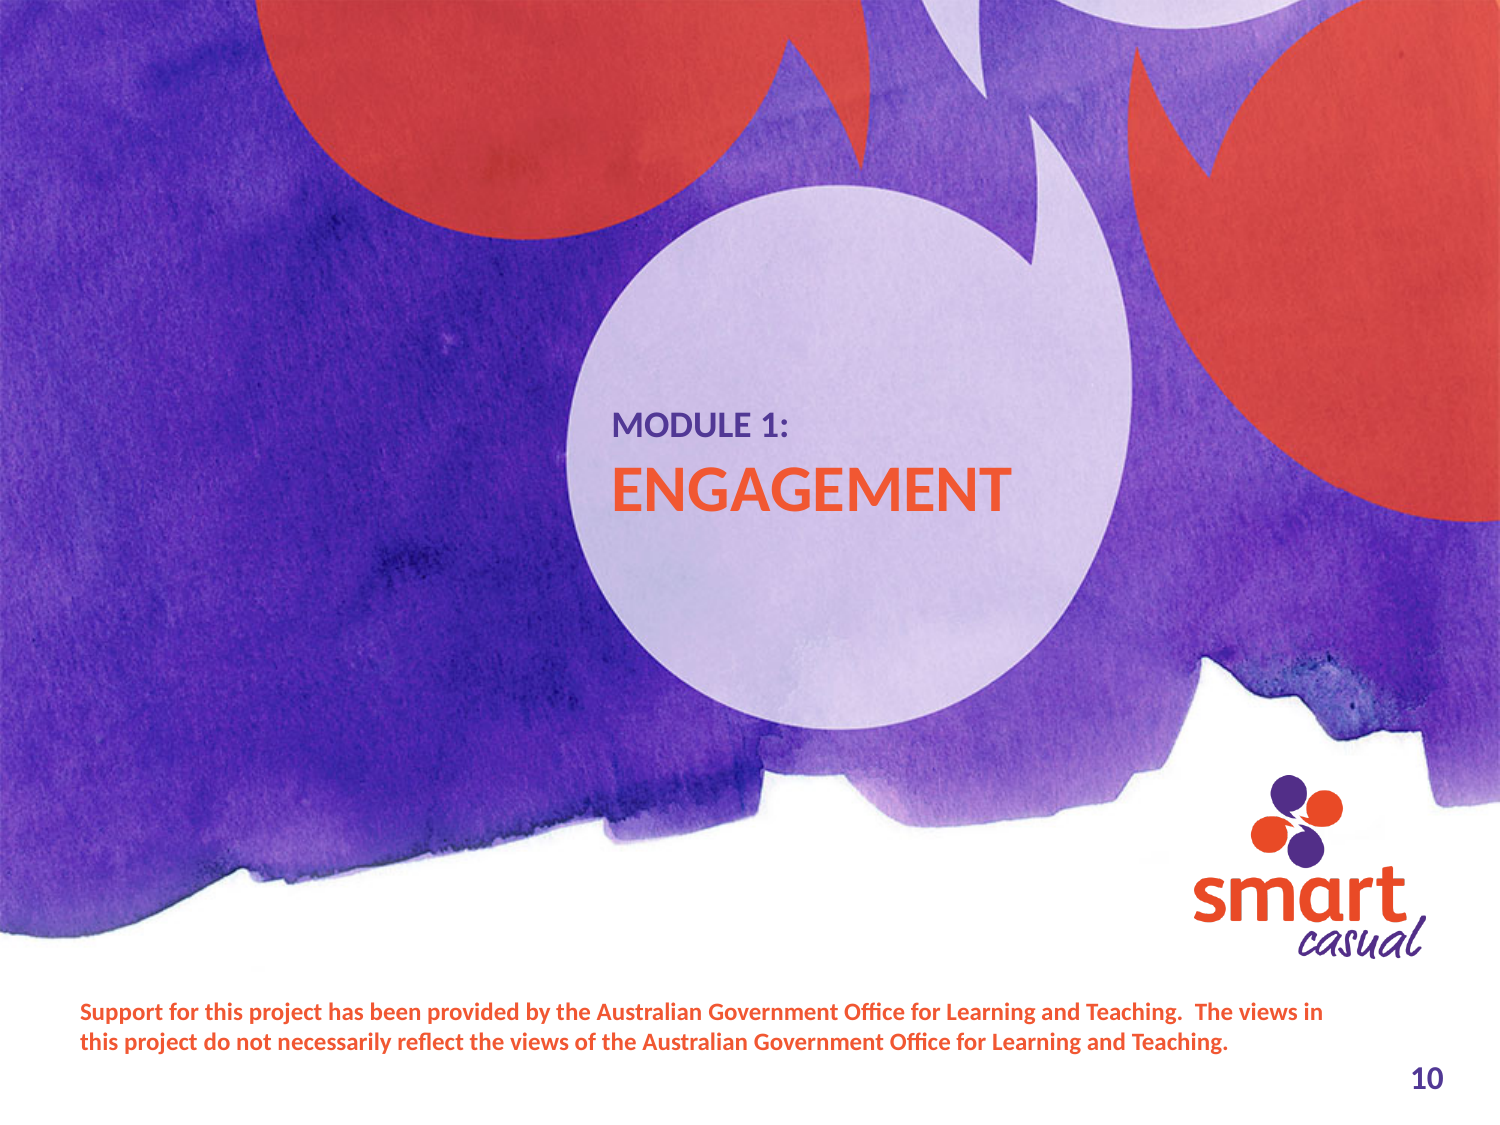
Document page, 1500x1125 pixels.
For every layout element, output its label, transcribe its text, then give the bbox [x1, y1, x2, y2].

subtitle Support for this project has been provided by the Australian Government Office for Learning and Teaching. The views in this project do not necessarily reflect the views of the Australian Government Office for Learning and Teaching. [64, 987, 1376, 1083]
picture [0, 0, 1500, 1125]
slide_number 10 [1284, 1046, 1459, 1107]
title MODULE 1: ENGAGEMENT [596, 326, 1117, 598]
